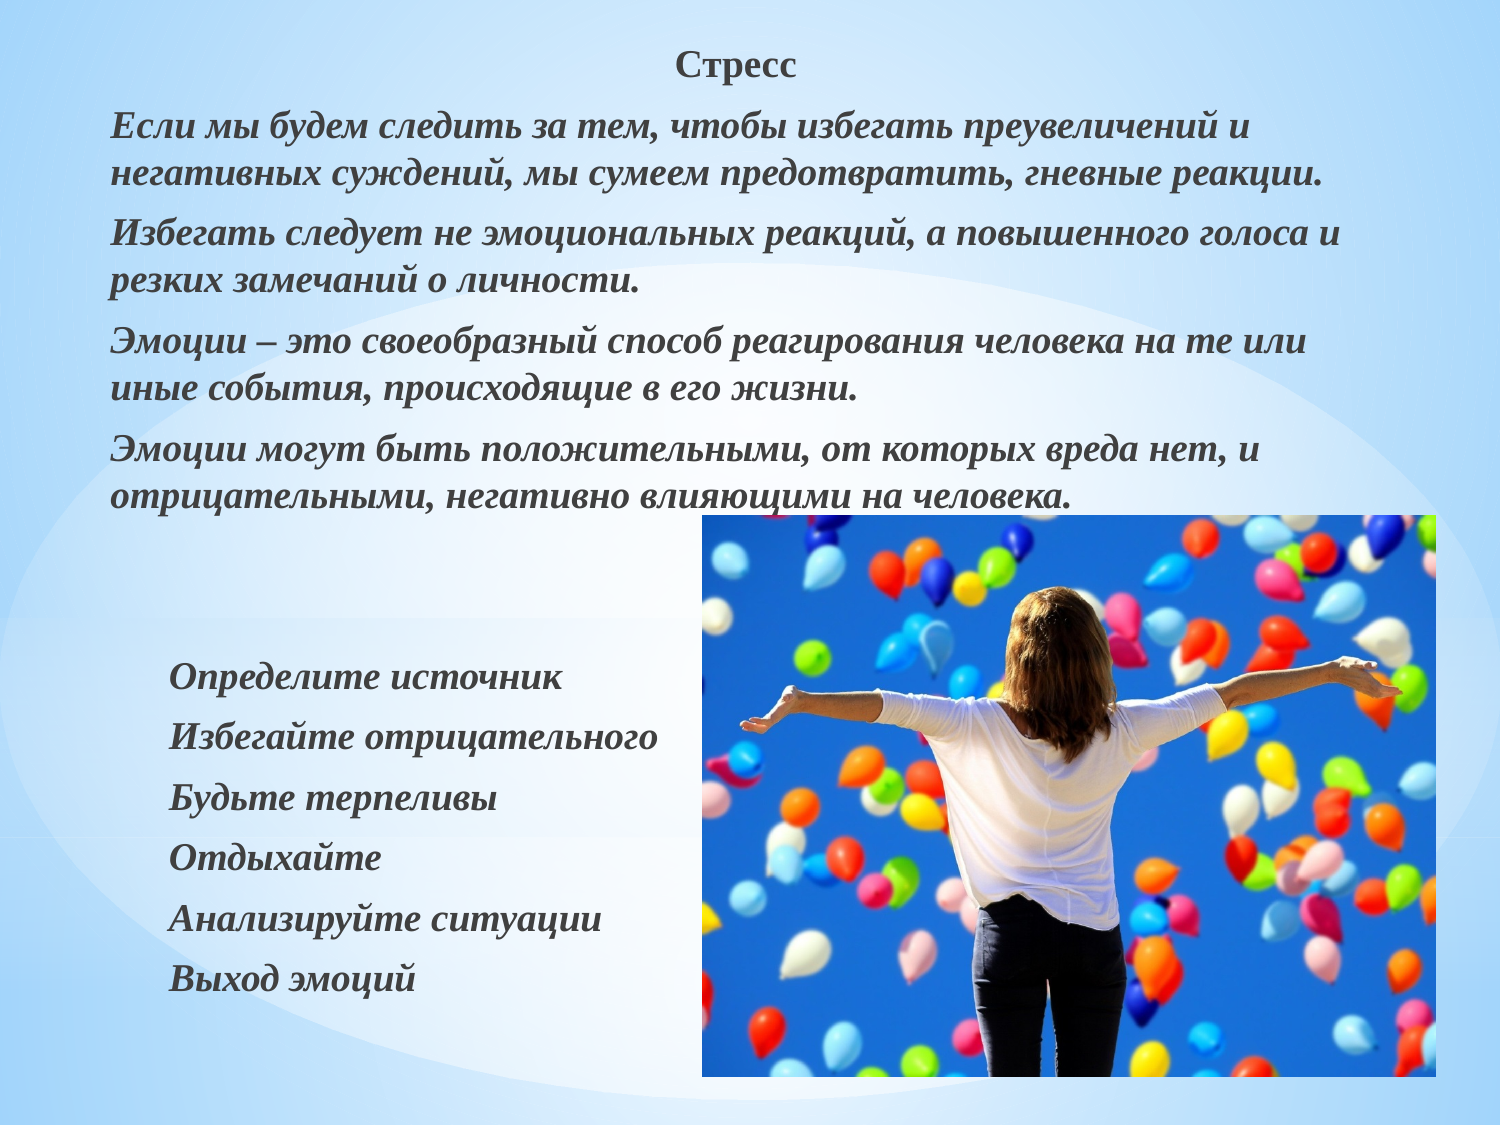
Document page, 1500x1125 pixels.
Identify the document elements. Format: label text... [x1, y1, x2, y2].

picture [702, 514, 1436, 1077]
list Стресс Если мы будем следить за тем, чтобы избегать преувеличений и негативных суждений, мы сумеем предотвратить, гневные реакции. Избегать следует не эмоциональных реакций, а повышенного голоса и резких замечаний о личности. Эмоции – это своеобразный способ реагирования человека на те или иные события, происходящие в его жизни. Эмоции могут быть положительными, от которых вреда нет, и отрицательными, негативно влияющими на человека. Определите источник Избегайте отрицательного Будьте терпеливы Отдыхайте Анализируйте ситуации Выход эмоций [88, 30, 1376, 1012]
